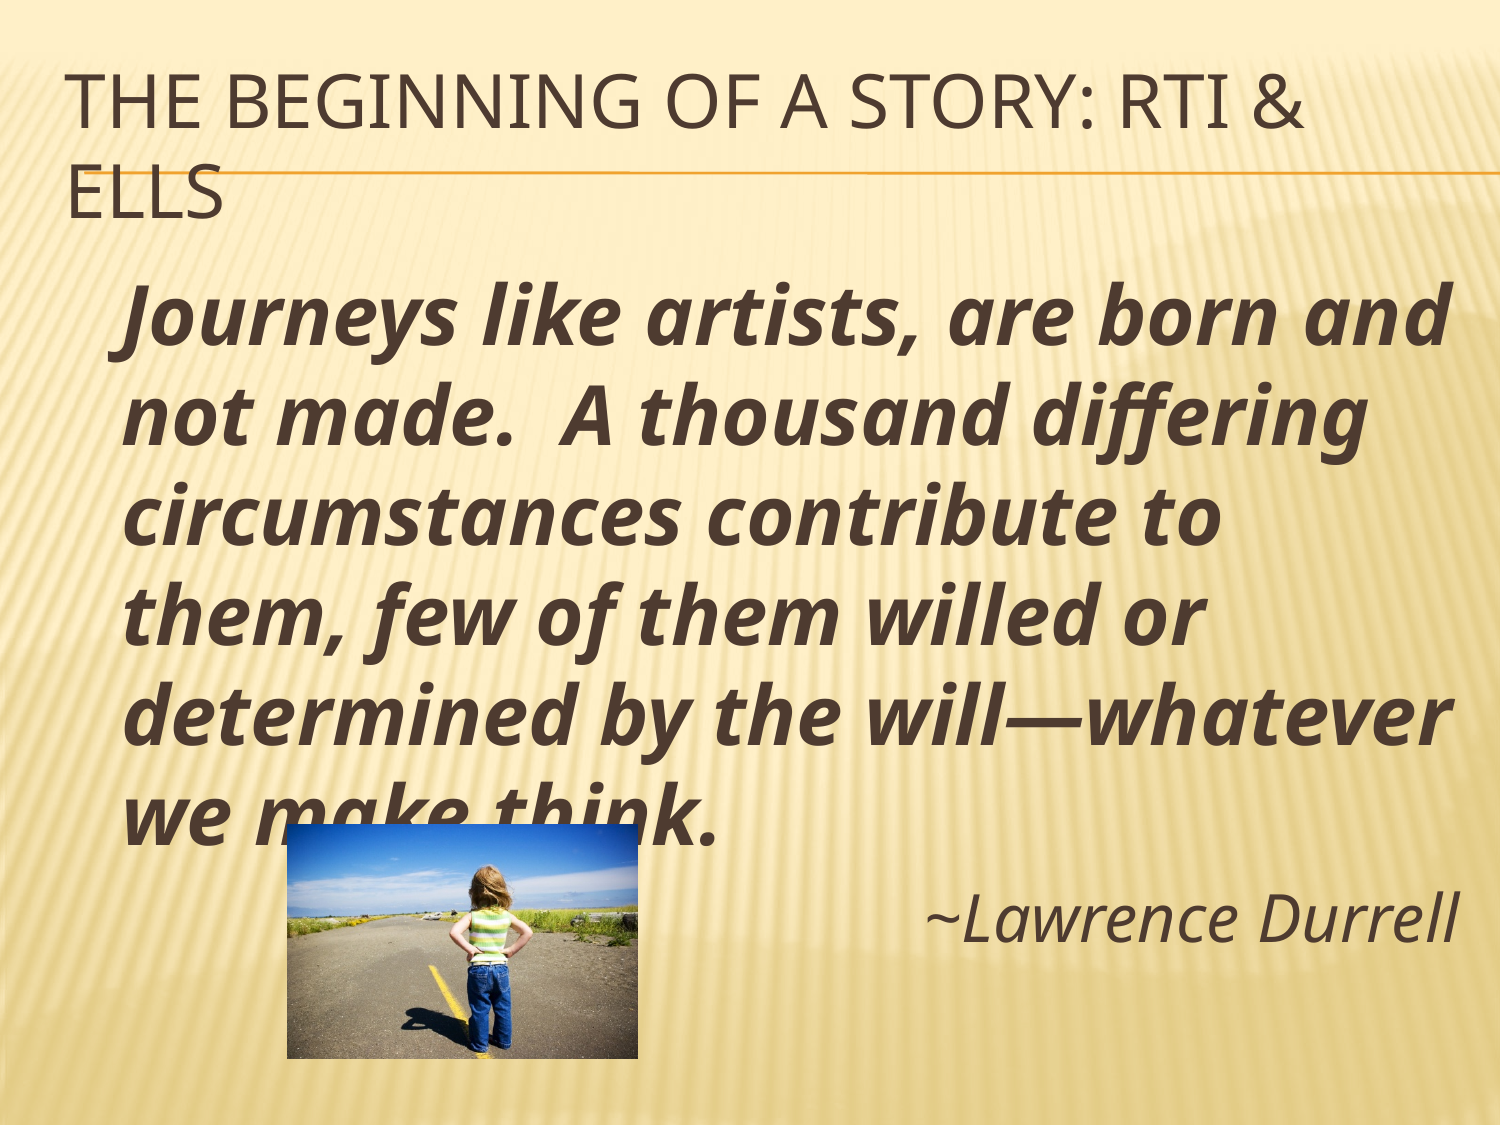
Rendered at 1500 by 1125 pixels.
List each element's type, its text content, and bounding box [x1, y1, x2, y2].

title The beginning of a story: rti & ells [50, 75, 1475, 213]
list Journeys like artists, are born and not made. A thousand differing circumstances contribute to them, few of them willed or determined by the will—whatever we make think. ~Lawrence Durrell [50, 254, 1475, 998]
picture [287, 824, 638, 1059]
